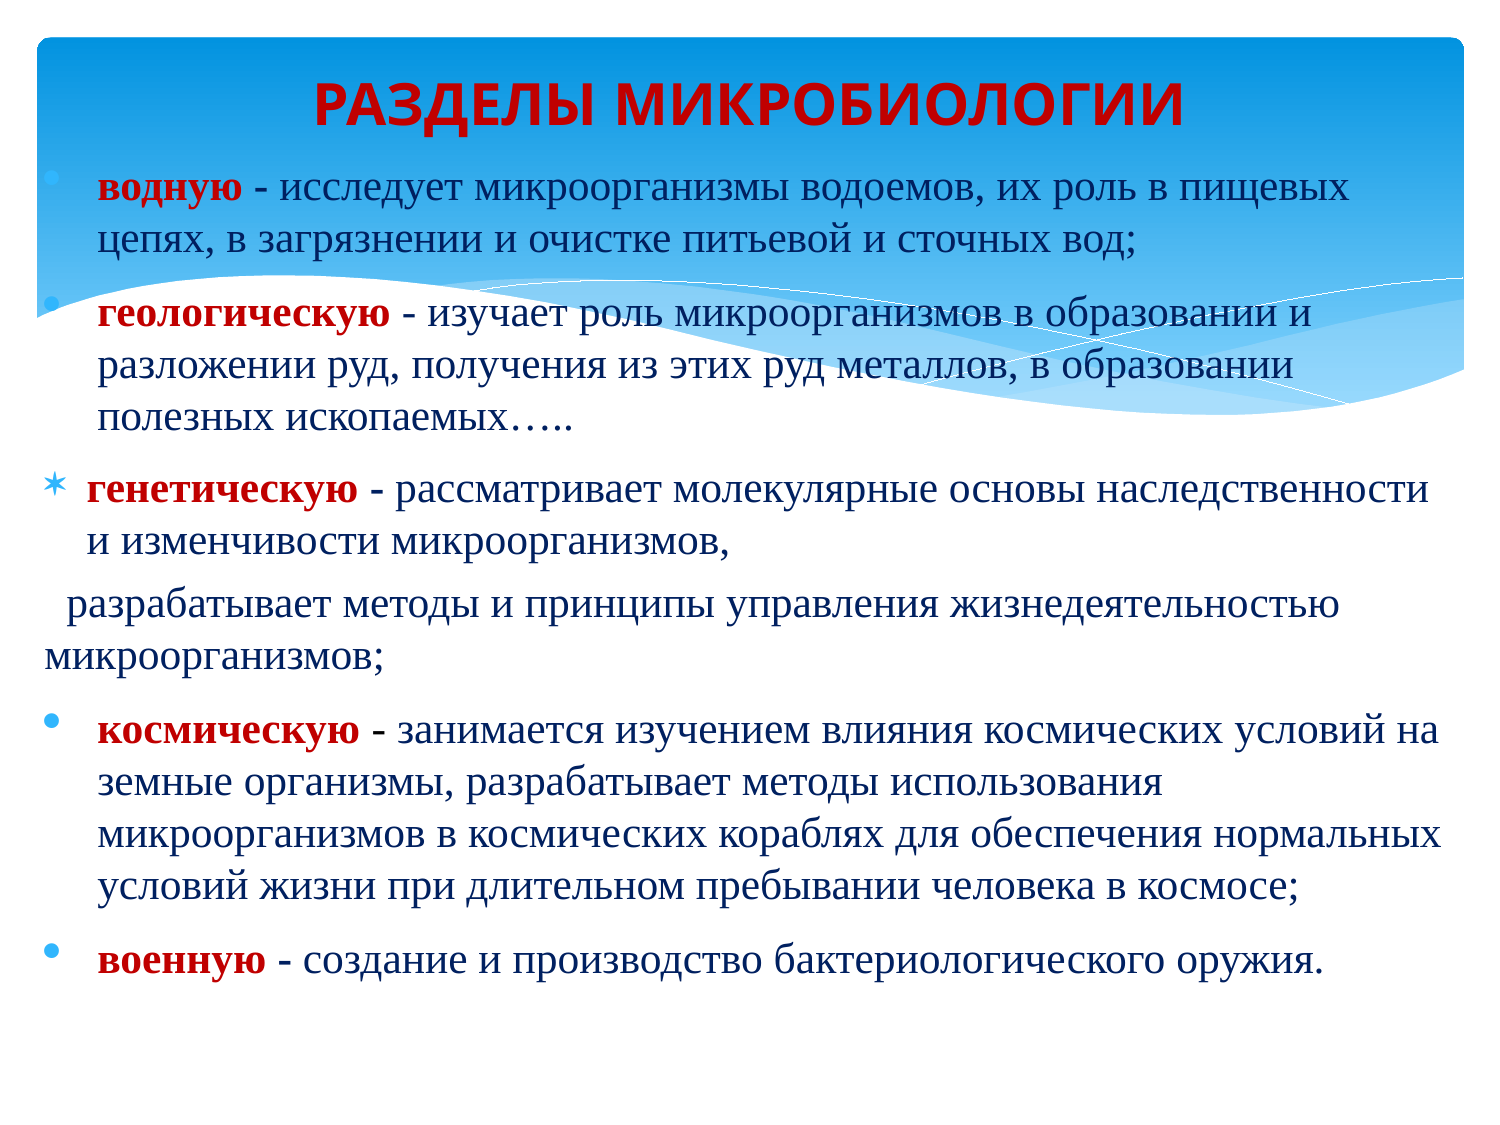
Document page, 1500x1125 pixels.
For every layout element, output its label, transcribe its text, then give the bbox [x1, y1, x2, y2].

title РАЗДЕЛЫ МИКРОБИОЛОГИИ [75, 55, 1425, 149]
list водную - исследует микроорганизмы водоемов, их роль в пищевых цепях, в загрязнении и очистке питьевой и сточных вод; геологическую - изучает роль микроорганизмов в образовании и разложении руд, получения из этих руд металлов, в образовании полезных ископаемых….. генетическую - рассматривает молекулярные основы наследственности и изменчивости микроорганизмов, разрабатывает методы и принципы управления жизнедеятельностью микроорганизмов; космическую - занимается изучением влияния космических условий на земные организмы, разрабатывает методы использования микроорганизмов в космических кораблях для обеспечения нормальных условий жизни при длительном пребывании человека в космосе; военную - создание и производство бактериологического оружия. [29, 149, 1471, 1005]
